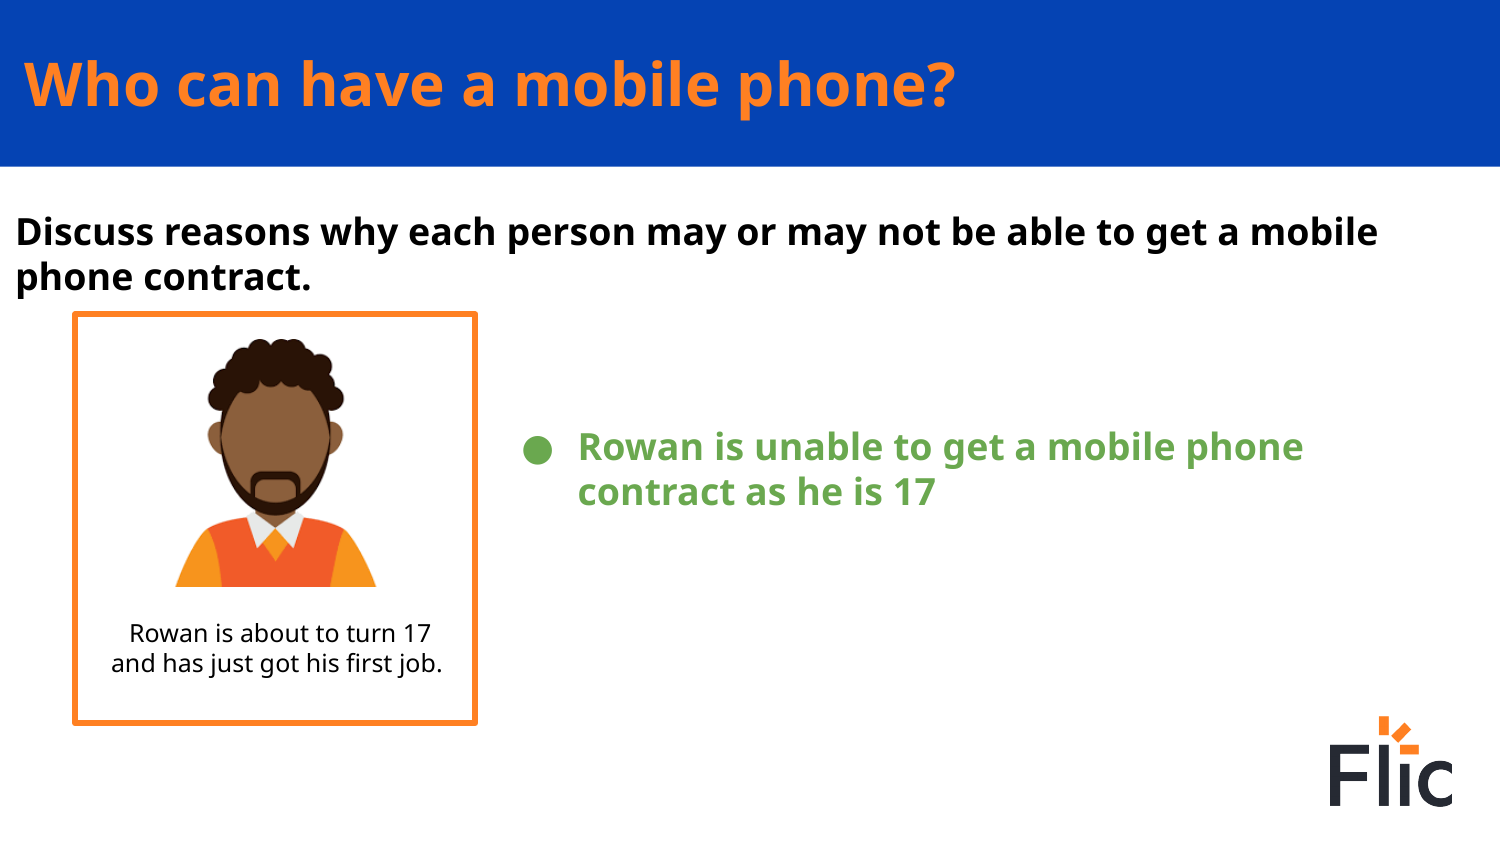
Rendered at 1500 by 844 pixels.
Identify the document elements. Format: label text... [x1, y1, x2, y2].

text_box Rowan is about to turn 17 and has just got his first job. [95, 602, 466, 728]
text_box Discuss reasons why each person may or may not be able to get a mobile phone contract. [0, 192, 1500, 313]
picture [1330, 716, 1452, 807]
text_box Rowan is unable to get a mobile phone contract as he is 17 [487, 368, 1480, 569]
picture [169, 339, 381, 587]
title Who can have a mobile phone? [10, 39, 1371, 125]
text_box [75, 314, 476, 724]
